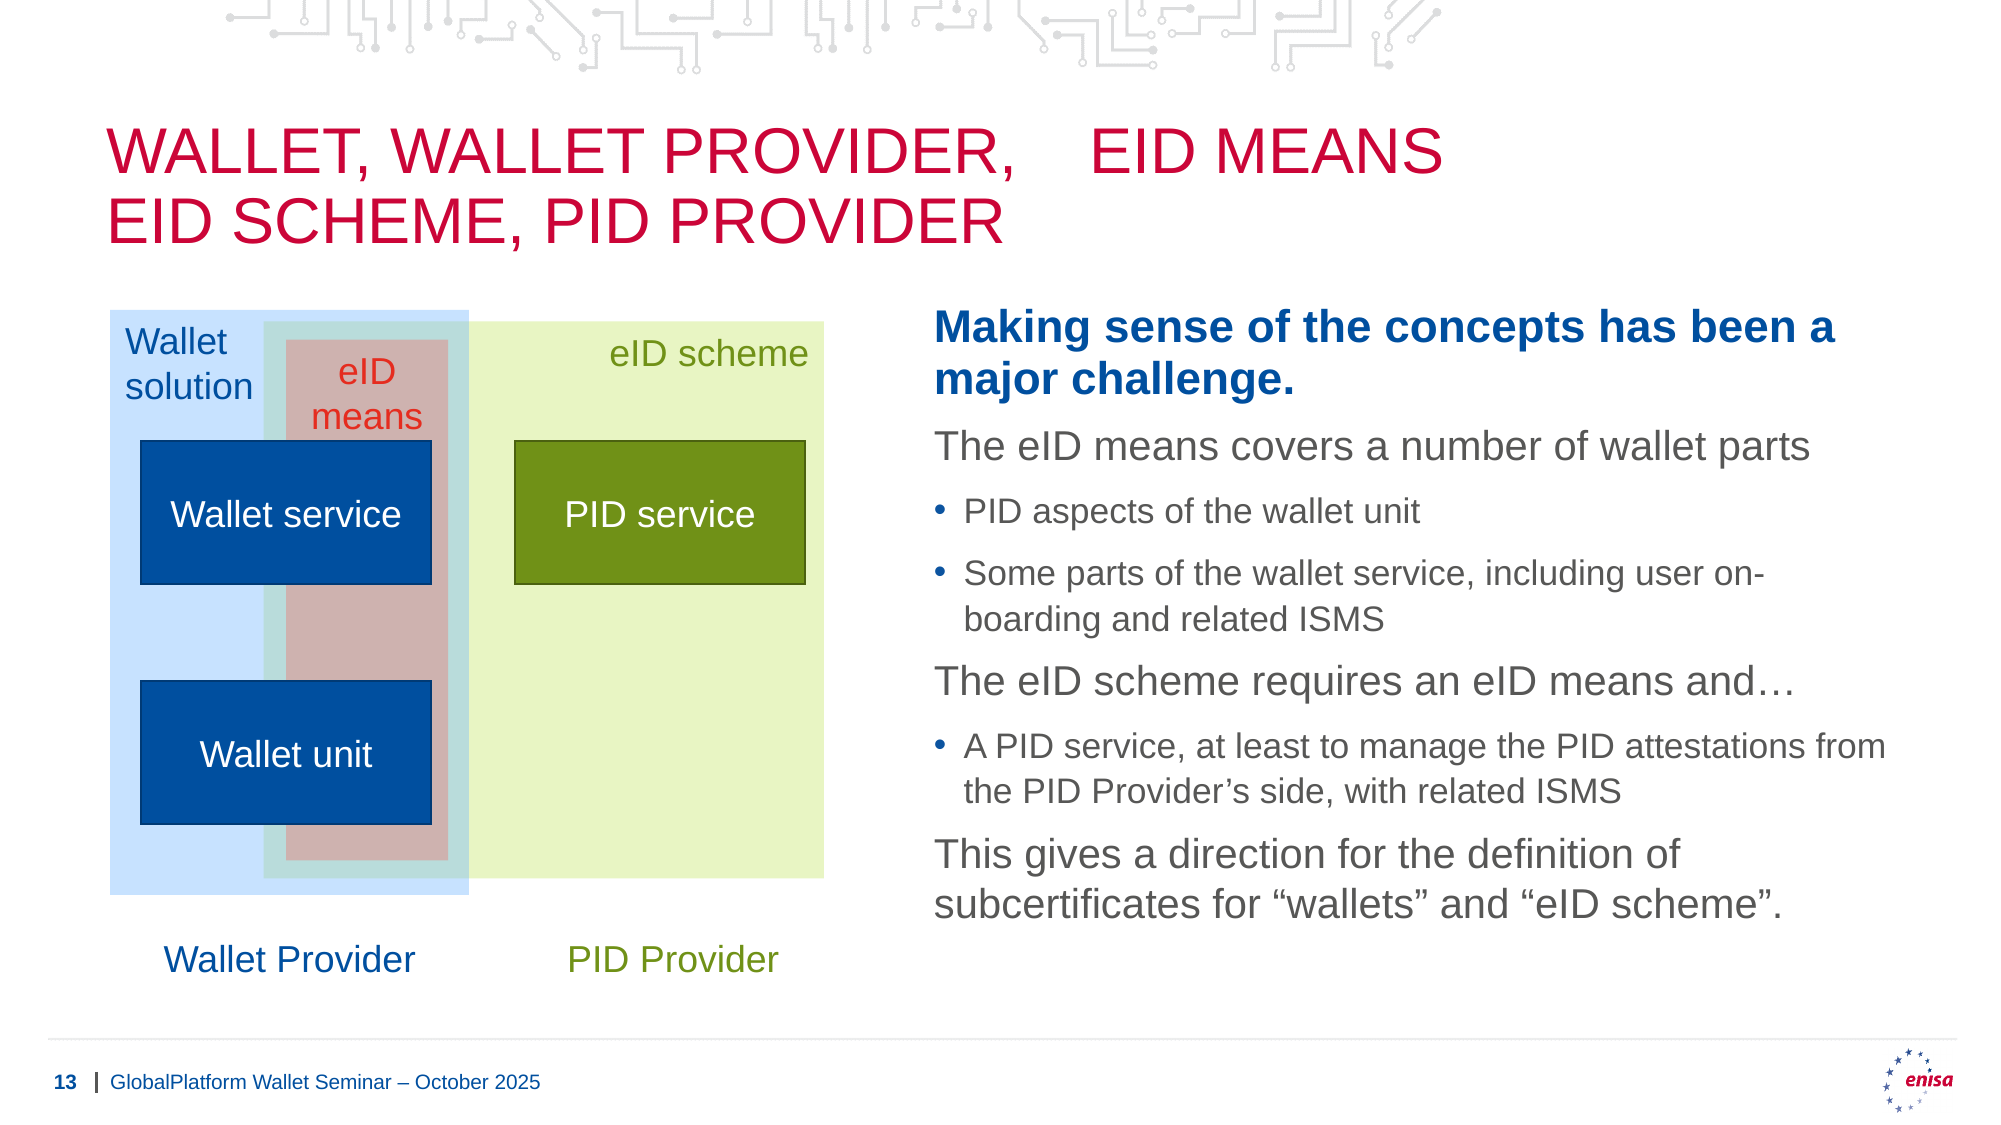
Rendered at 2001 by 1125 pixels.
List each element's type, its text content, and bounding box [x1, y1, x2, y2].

text_box Wallet solution [109, 309, 470, 896]
text_box eID scheme [470, 320, 825, 879]
text_box PID Provider [468, 927, 878, 988]
text_box Wallet Provider [110, 927, 468, 988]
list Making sense of the concepts has been a major challenge. The eID means covers a number of wallet parts PID aspects of the wallet unit Some parts of the wallet service, including user on-boarding and related ISMS The eID scheme requires an eID means and… A PID service, at least to manage the PID attestations from the PID Provider’s side, with related ISMS This gives a direction for the definition of subcertificates for “wallets” and “eID scheme”. [827, 299, 2000, 1014]
footer GlobalPlatform Wallet Seminar – October 2025 [110, 1065, 1430, 1125]
text_box eID means [285, 339, 449, 861]
title Wallet, wallet provider, eID means eID scheme, PID provider [0, 115, 1890, 259]
text_box Wallet service [140, 440, 432, 585]
text_box PID service [514, 440, 806, 585]
picture [0, 0, 2000, 1125]
text_box Wallet unit [140, 680, 432, 825]
